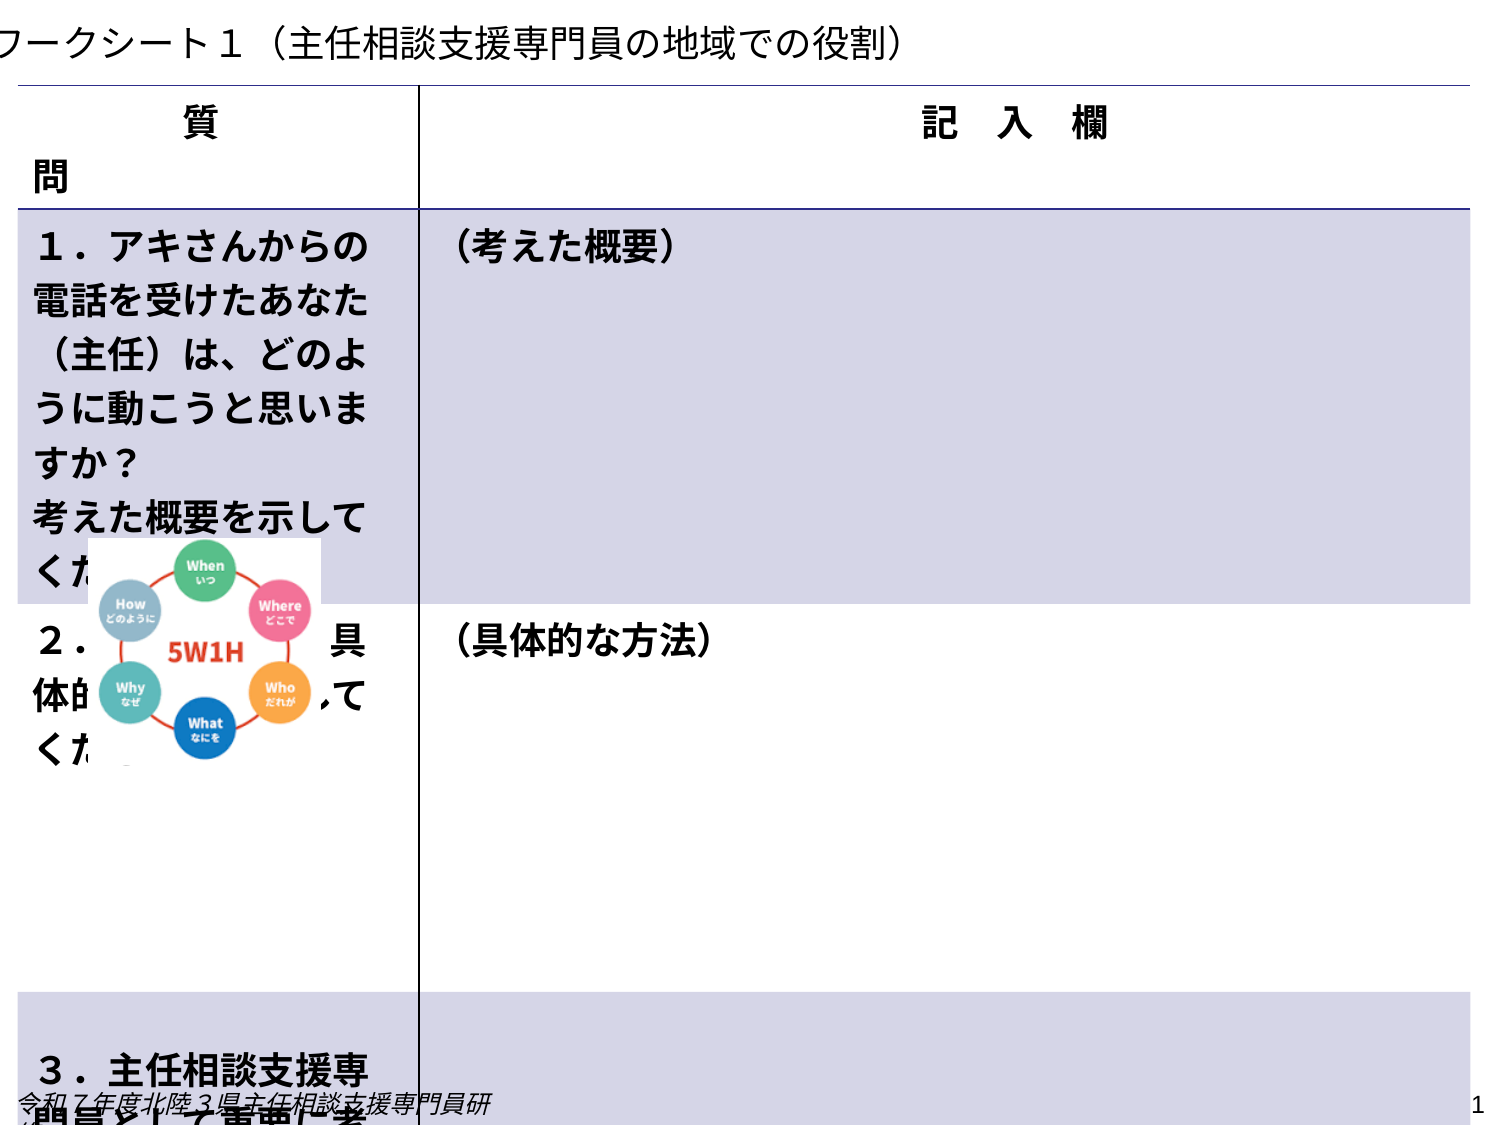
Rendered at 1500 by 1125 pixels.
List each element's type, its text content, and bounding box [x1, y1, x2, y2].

footer 令和７年度北陸３県主任相談支援専門員研修 [0, 1080, 521, 1125]
table_cell （考えた概要） [420, 210, 1470, 604]
table_cell （具体的な方法） [420, 604, 1470, 992]
table_header 質 問 [18, 86, 418, 208]
table_cell １．アキさんからの電話を受けたあなた（主任）は、どのように動こうと思いますか？ 考えた概要を示してください [18, 210, 418, 604]
table_cell [420, 992, 1470, 1125]
picture [88, 538, 321, 765]
slide_number 1 [1149, 1081, 1500, 1125]
text_box ワークシート１（主任相談支援専門員の地域での役割） [0, 12, 940, 73]
table_cell ２．１について、具体的な方法を示してください [18, 604, 418, 992]
table_header 記 入 欄 [420, 86, 1470, 208]
table_cell ３．主任相談支援専門員として重要に考えた事はどんなことですか？ [18, 992, 418, 1080]
